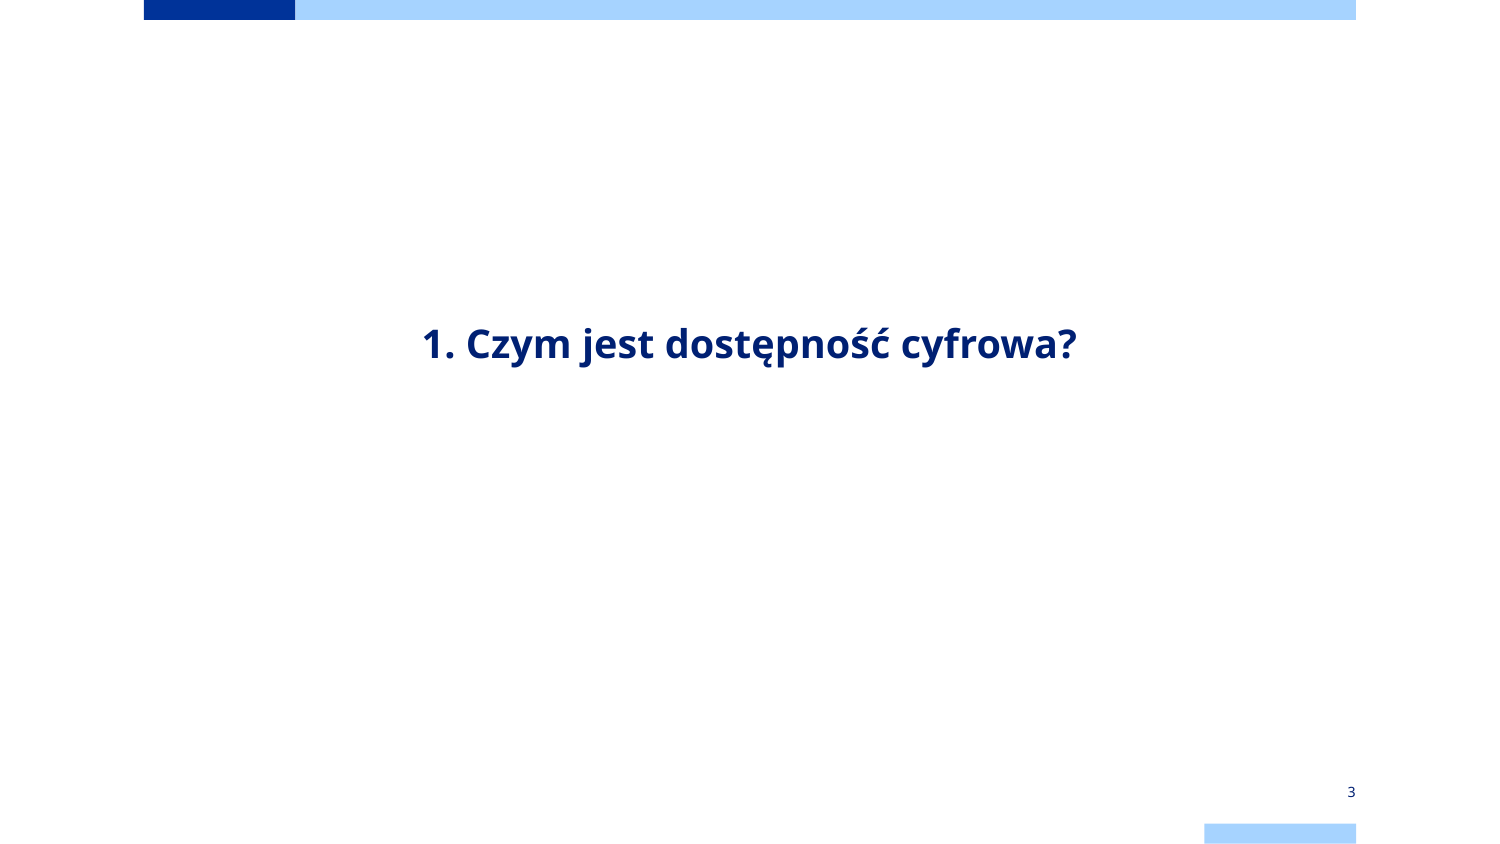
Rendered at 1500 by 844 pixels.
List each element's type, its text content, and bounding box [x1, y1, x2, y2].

title 1. Czym jest dostępność cyfrowa? [143, 315, 1357, 623]
slide_number 3 [1204, 783, 1356, 804]
